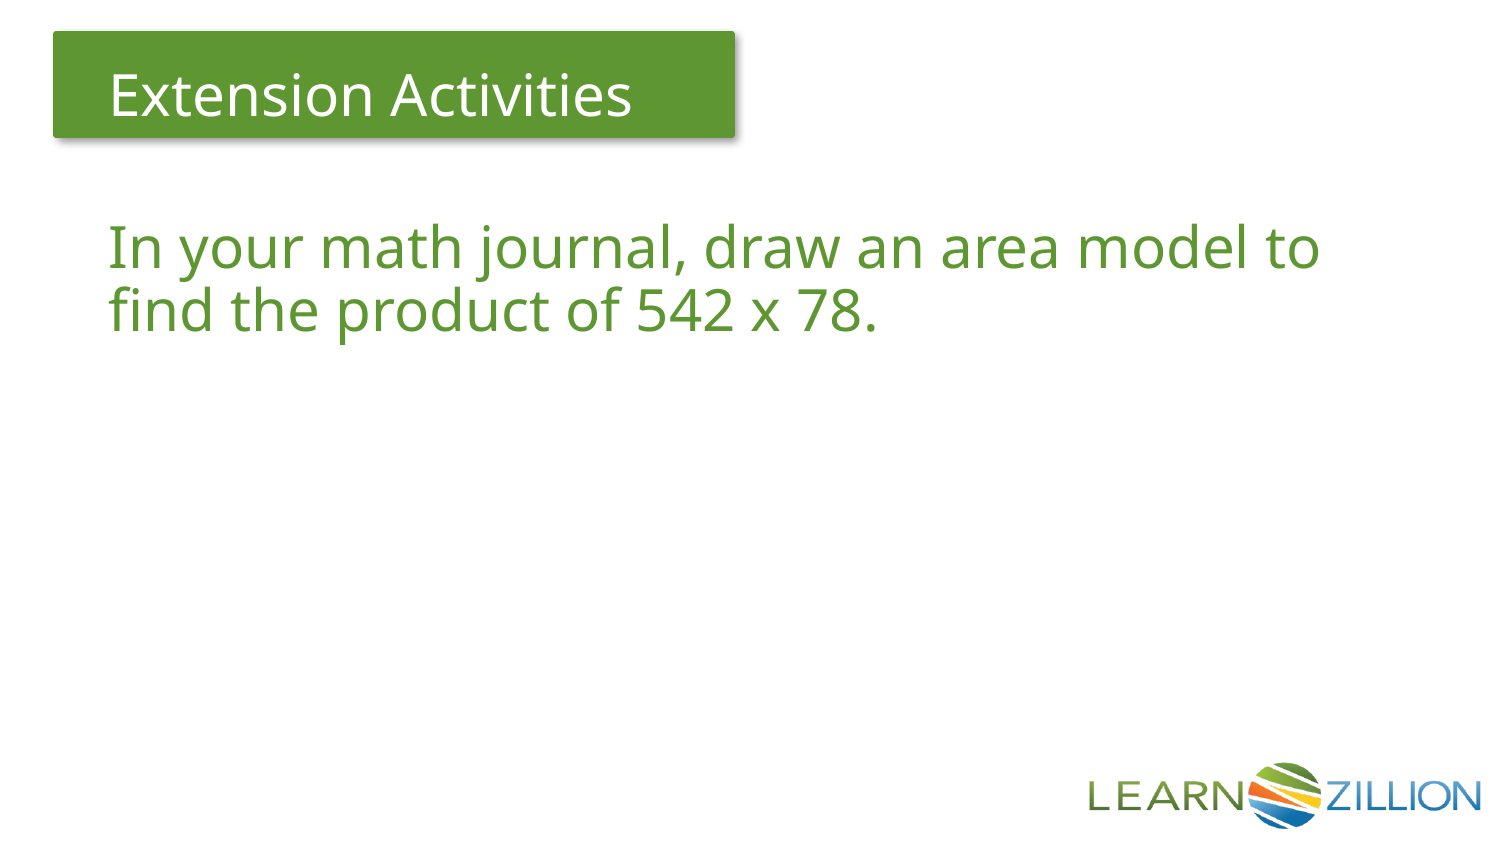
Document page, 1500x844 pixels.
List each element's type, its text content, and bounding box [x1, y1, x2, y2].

picture [1087, 759, 1482, 831]
text_box In your math journal, draw an area model to find the product of 542 x 78. [93, 210, 1444, 351]
